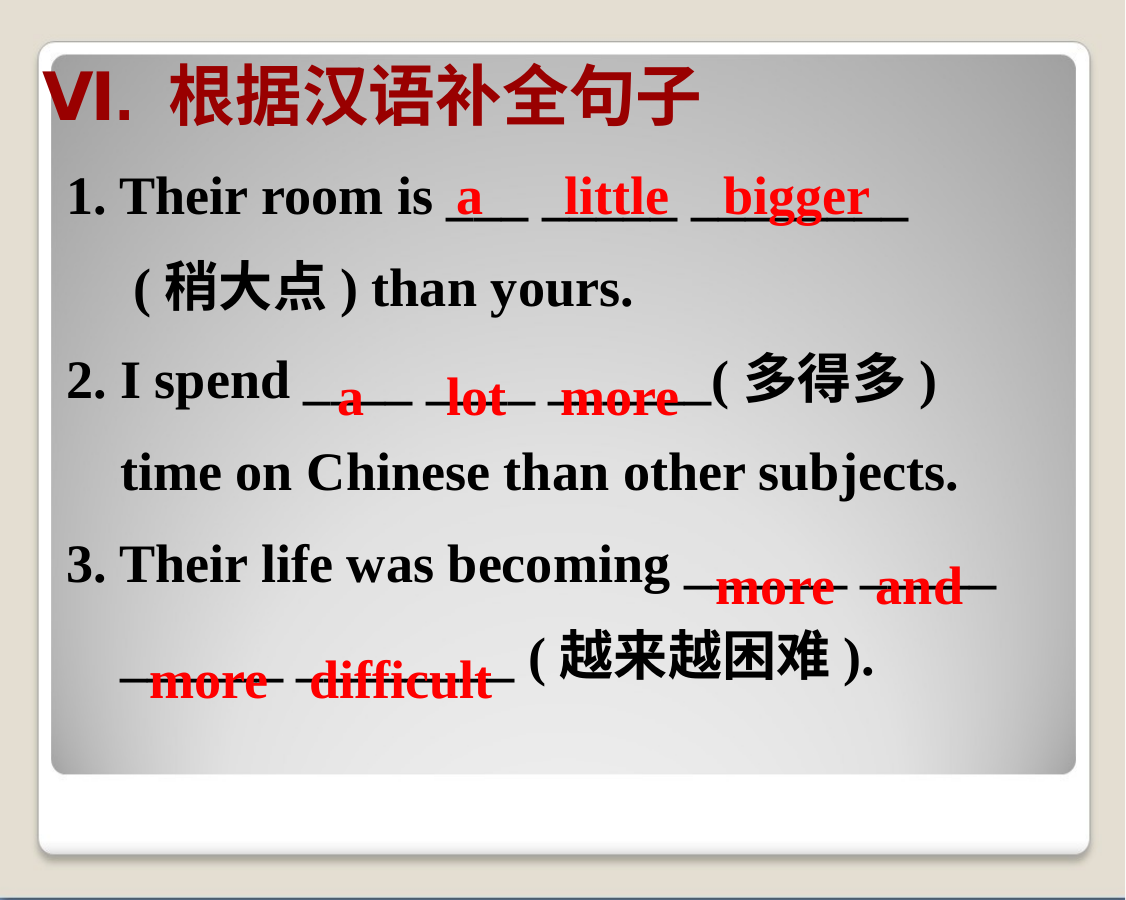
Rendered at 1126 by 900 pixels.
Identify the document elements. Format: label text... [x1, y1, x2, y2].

text_box Ⅵ. 根据汉语补全句子 [31, 48, 729, 140]
text_box a little bigger [444, 154, 964, 232]
list 1. Their room is ___ _____ ________ (稍大点) than yours. 2. I spend ____ ____ ______(多得多) time on Chinese than other subjects. 3. Their life was becoming ______ _____ ______ ________ (越来越困难). [54, 154, 1059, 746]
picture [0, 0, 1126, 900]
text_box more difficult [125, 638, 587, 716]
text_box a lot more [326, 355, 752, 432]
text_box more and [704, 544, 1071, 621]
